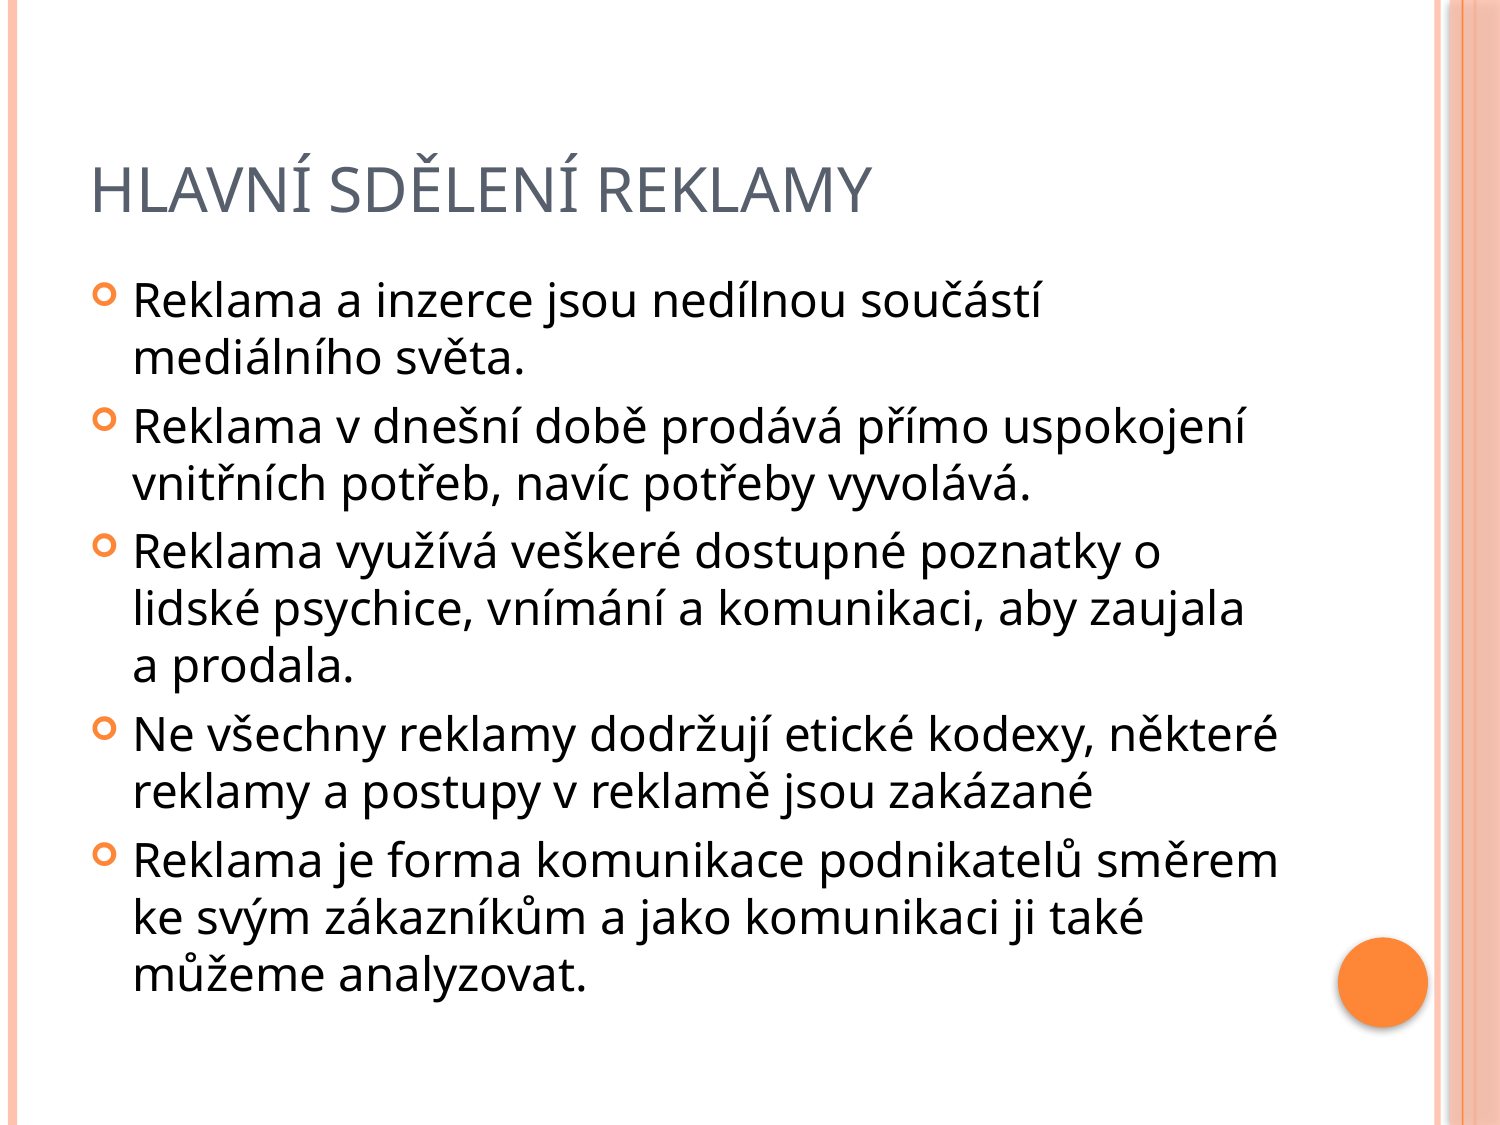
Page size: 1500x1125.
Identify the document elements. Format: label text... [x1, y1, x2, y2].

title Hlavní sdělení reklamy [75, 45, 1300, 233]
list Reklama a inzerce jsou nedílnou součástí mediálního světa. Reklama v dnešní době prodává přímo uspokojení vnitřních potřeb, navíc potřeby vyvolává. Reklama využívá veškeré dostupné poznatky o lidské psychice, vnímání a komunikaci, aby zaujala a prodala. Ne všechny reklamy dodržují etické kodexy, některé reklamy a postupy v reklamě jsou zakázané Reklama je forma komunikace podnikatelů směrem ke svým zákazníkům a jako komunikaci ji také můžeme analyzovat. [75, 262, 1300, 1062]
